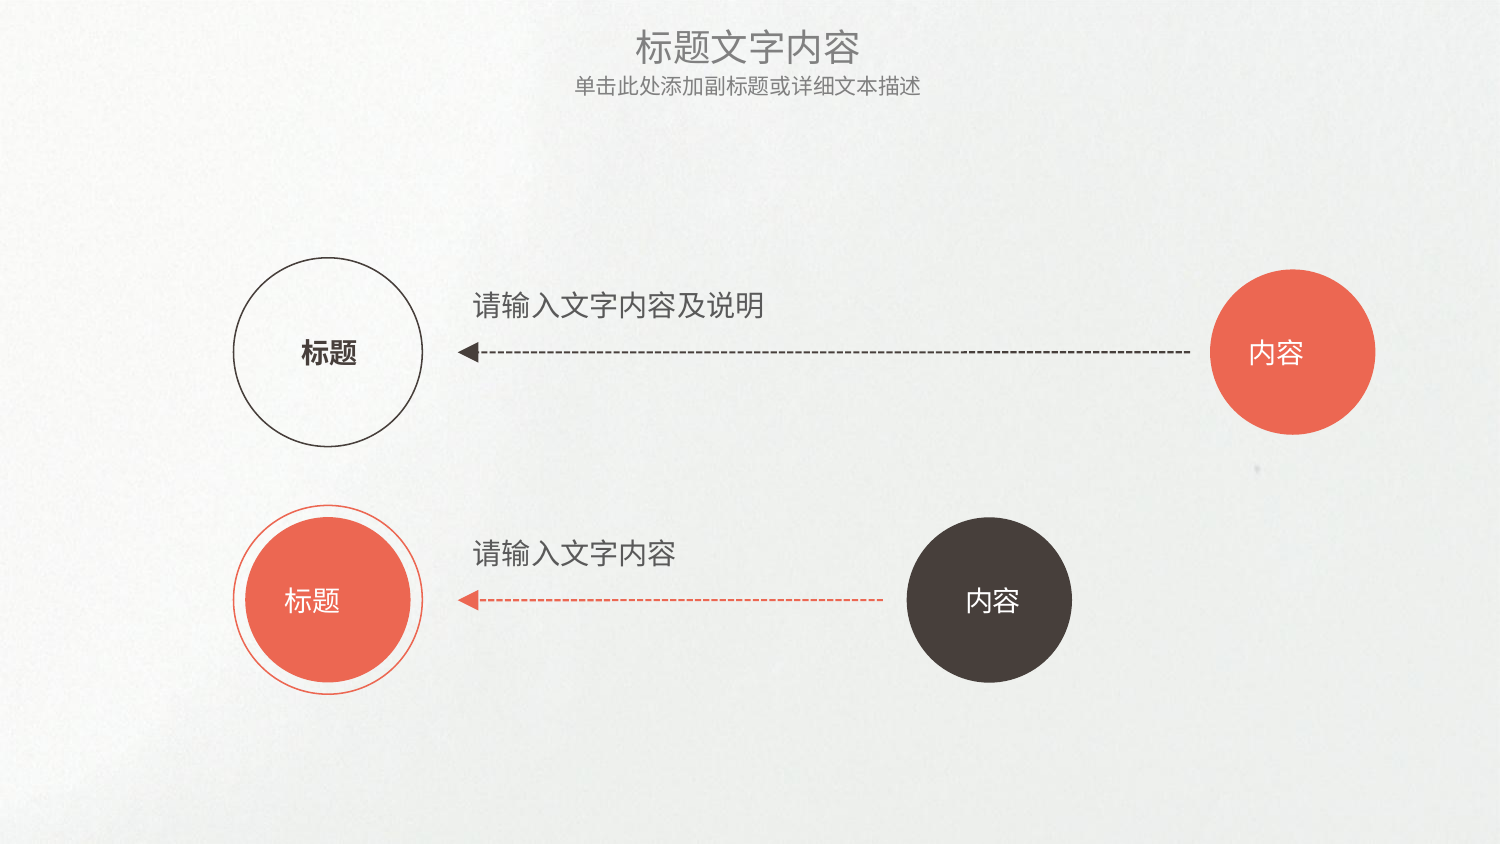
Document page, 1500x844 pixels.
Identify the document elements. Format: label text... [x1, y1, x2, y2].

picture [0, 0, 1500, 844]
text_box 内容 [1210, 271, 1376, 435]
text_box [457, 341, 484, 363]
text_box 标题 [245, 517, 411, 683]
text_box [457, 589, 482, 611]
text_box 请输入文字内容 [457, 517, 931, 589]
text_box 请输入文字内容及说明 [457, 269, 1309, 341]
text_box 标题文字内容 [611, 16, 885, 65]
text_box [233, 505, 423, 695]
text_box 标题 [233, 257, 423, 447]
text_box 单击此处添加副标题或详细文本描述 [551, 65, 946, 107]
text_box 内容 [906, 517, 1073, 683]
